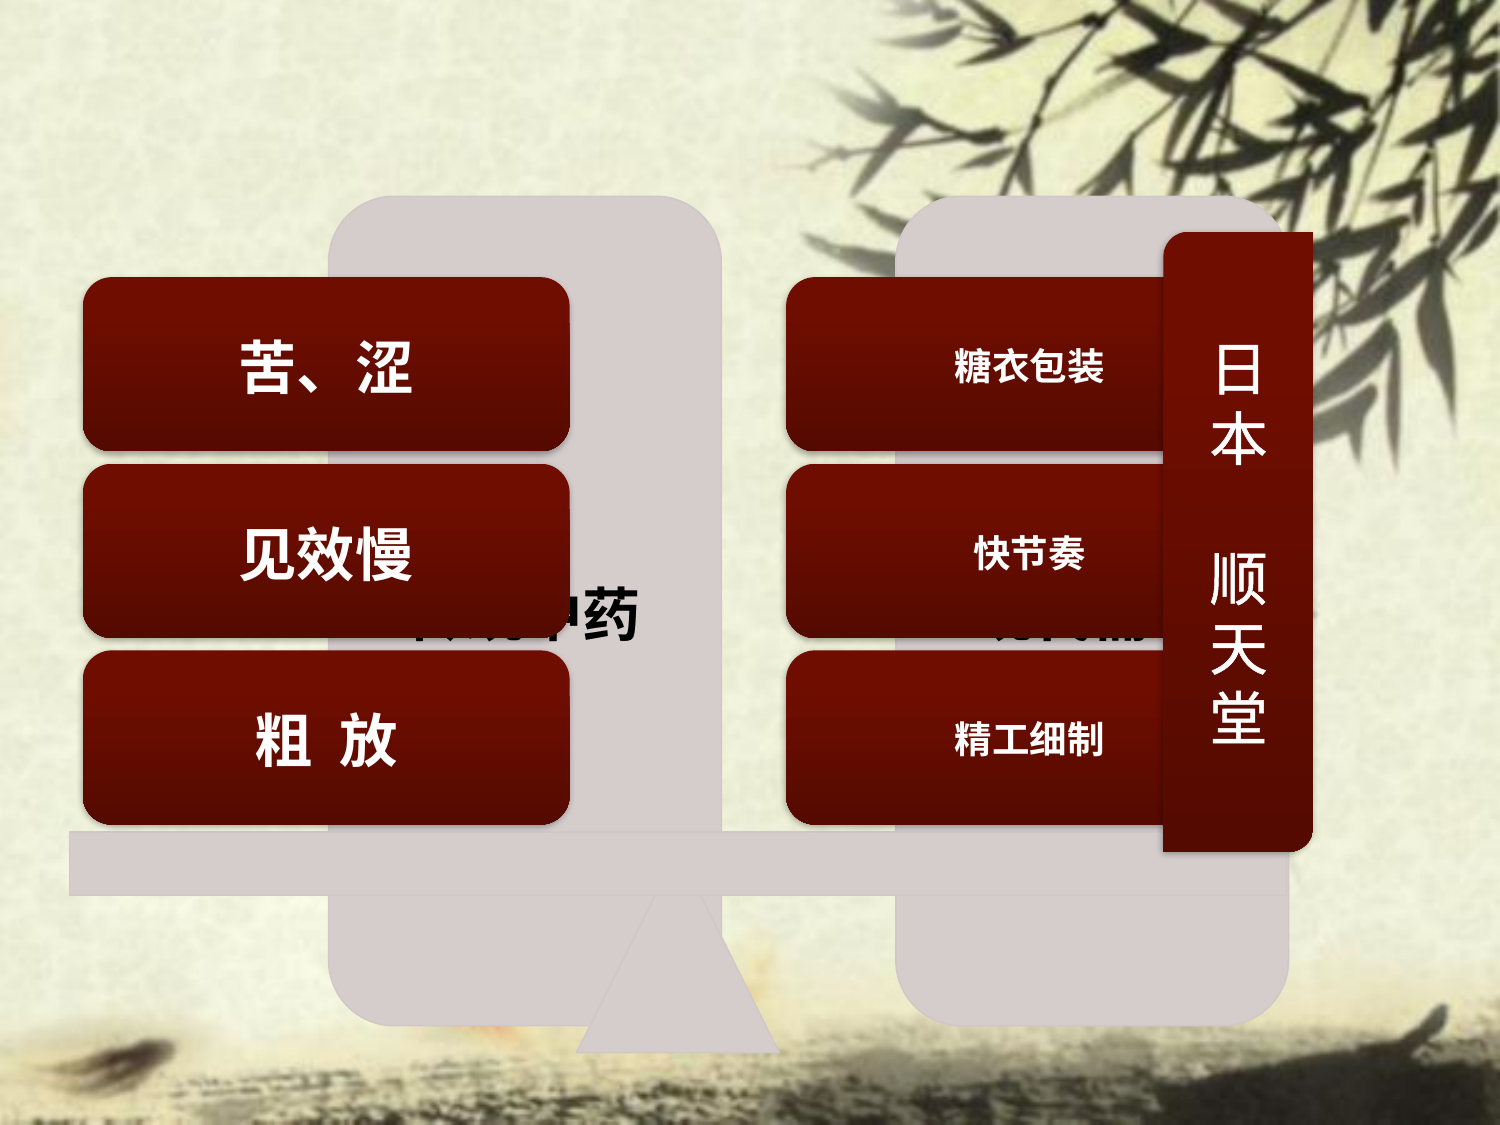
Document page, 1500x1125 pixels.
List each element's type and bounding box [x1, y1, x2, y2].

text_box [1, 196, 1355, 1026]
picture [0, 0, 1500, 1125]
